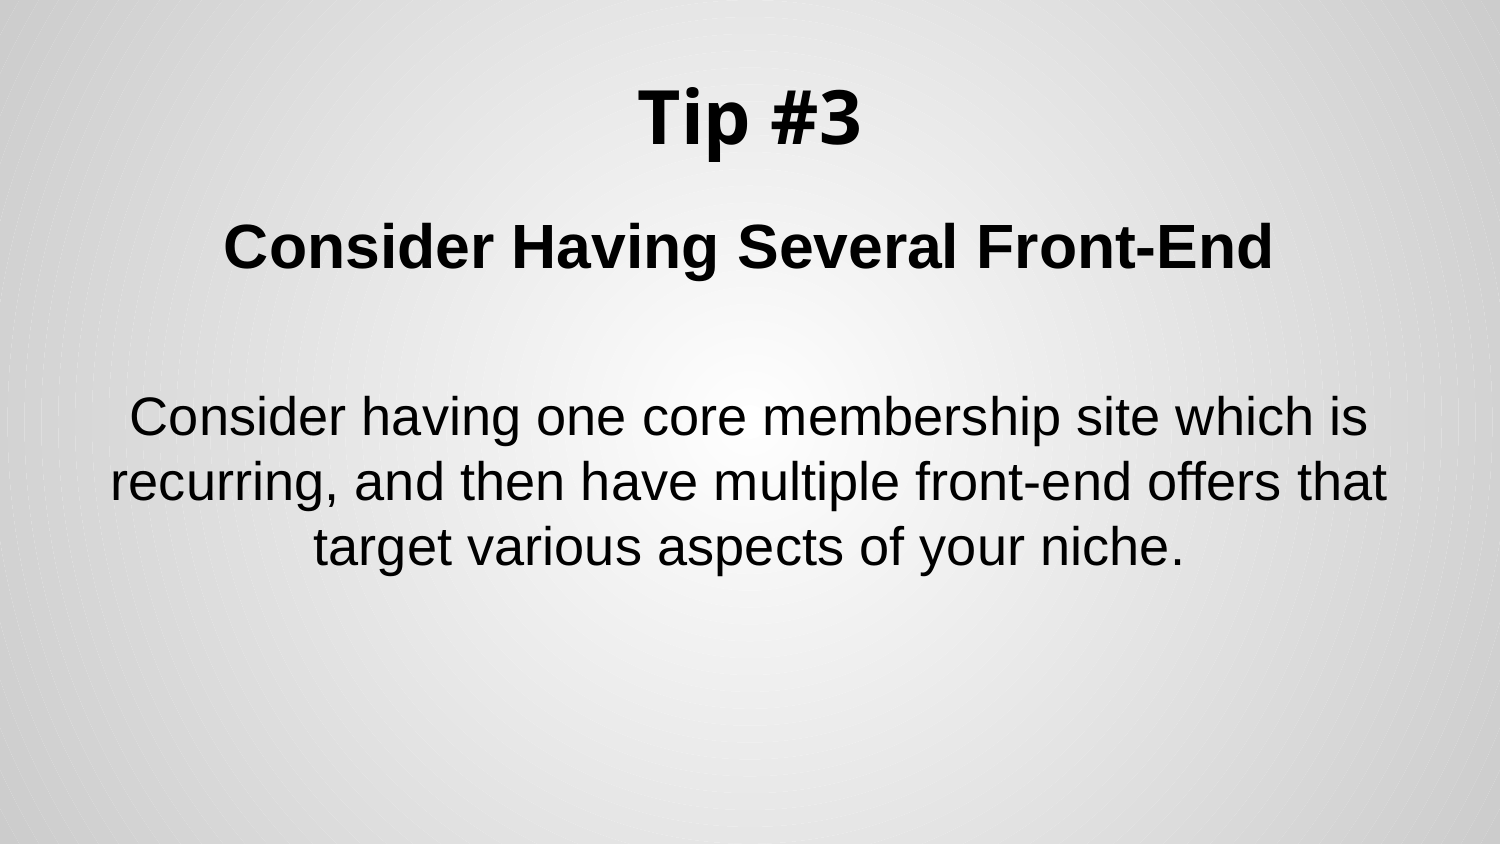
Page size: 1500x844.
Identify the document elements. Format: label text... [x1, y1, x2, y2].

title Tip #3 [75, 33, 1425, 175]
list Consider Having Several Front-End Consider having one core membership site which is recurring, and then have multiple front-end offers that target various aspects of your niche. [75, 191, 1425, 803]
